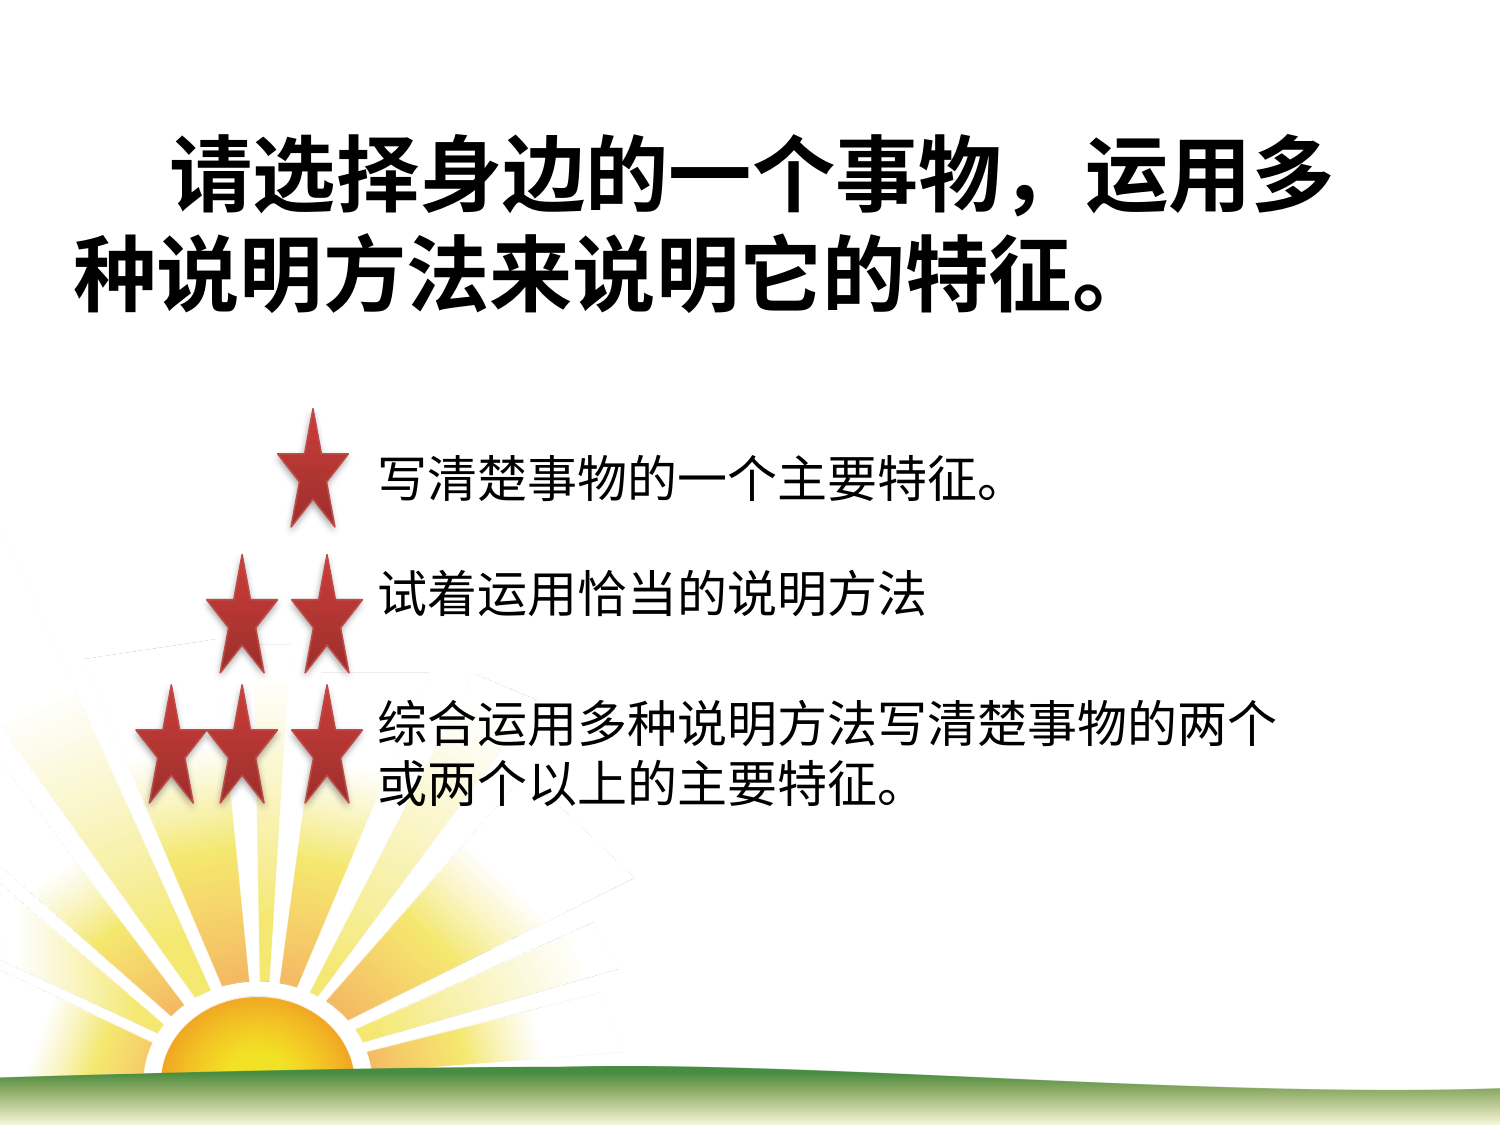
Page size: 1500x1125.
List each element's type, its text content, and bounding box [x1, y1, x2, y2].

text_box [206, 553, 279, 674]
text_box [135, 684, 206, 804]
text_box [276, 408, 350, 528]
text_box 写清楚事物的一个主要特征。 [362, 439, 1292, 515]
text_box [290, 553, 364, 674]
text_box 试着运用恰当的说明方法 [362, 554, 1196, 630]
text_box 请选择身边的一个事物，运用多种说明方法来说明它的特征。 [58, 114, 1401, 330]
text_box 综合运用多种说明方法写清楚事物的两个或两个以上的主要特征。 [362, 684, 1312, 880]
text_box [290, 684, 364, 804]
picture [0, 527, 1500, 1125]
text_box [206, 684, 279, 804]
